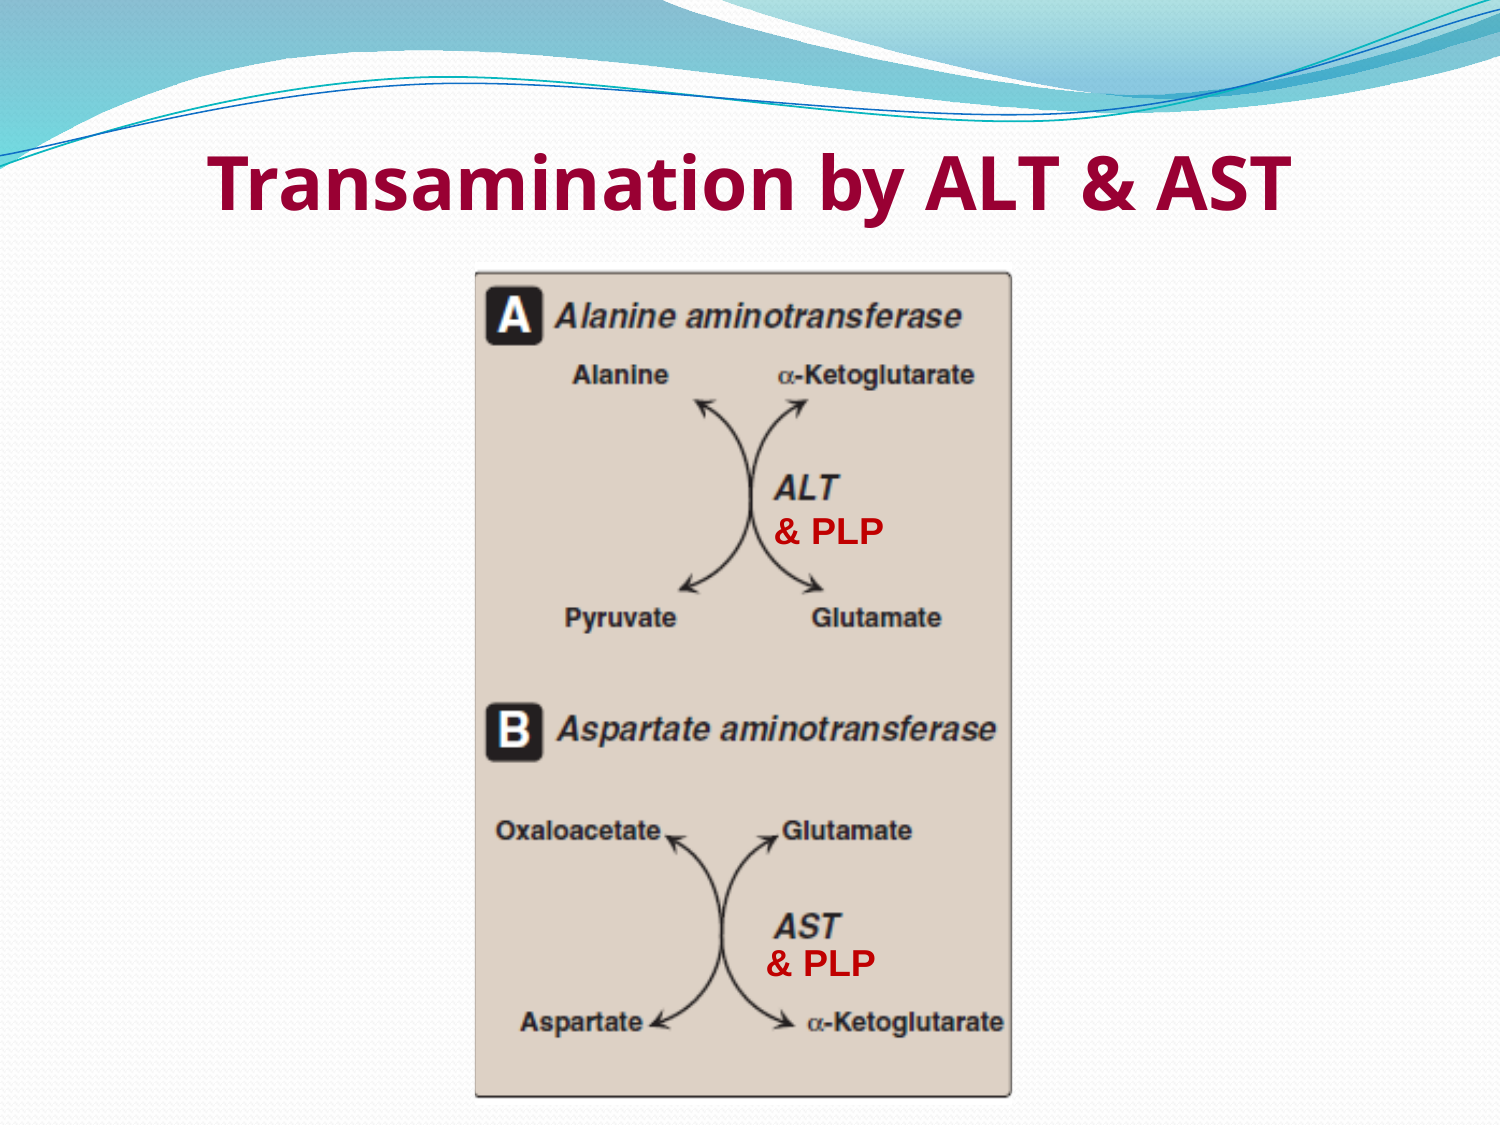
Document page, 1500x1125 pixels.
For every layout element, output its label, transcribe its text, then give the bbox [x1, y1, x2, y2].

title Transamination by ALT & AST [74, 87, 1426, 226]
picture [474, 262, 1013, 1105]
